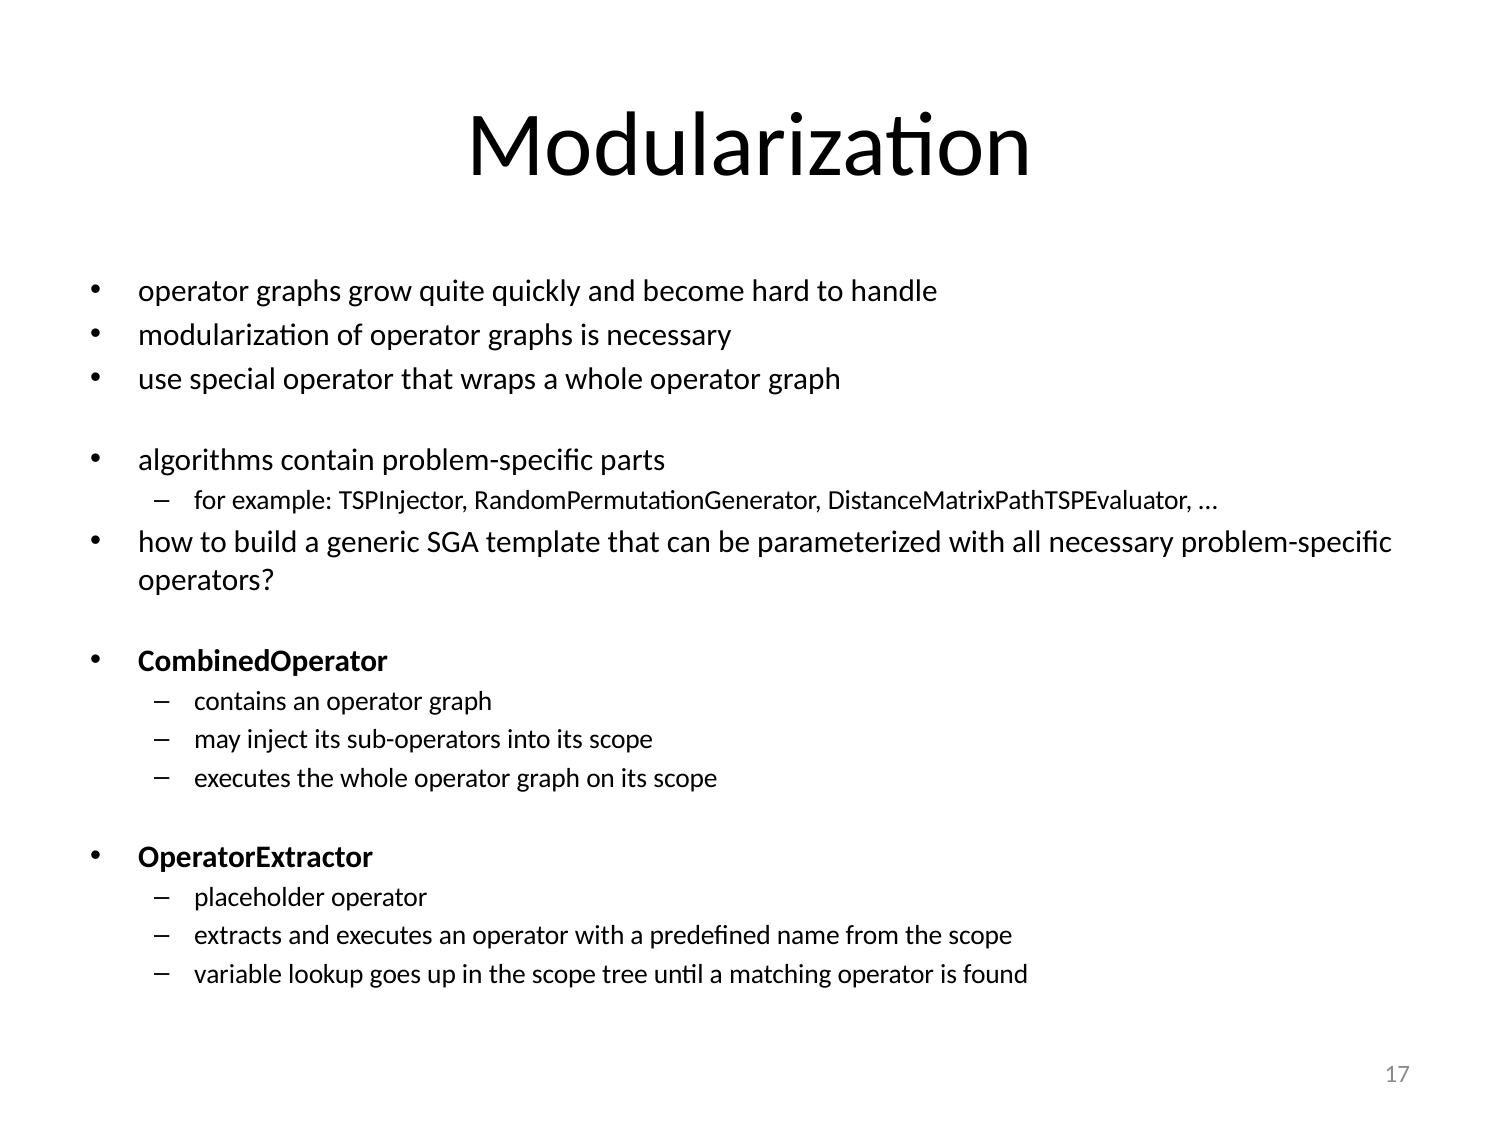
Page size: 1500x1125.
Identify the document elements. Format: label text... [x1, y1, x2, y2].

slide_number 17 [1074, 1042, 1425, 1103]
title Modularization [75, 45, 1425, 233]
list operator graphs grow quite quickly and become hard to handle modularization of operator graphs is necessary use special operator that wraps a whole operator graph algorithms contain problem-specific parts for example: TSPInjector, RandomPermutationGenerator, DistanceMatrixPathTSPEvaluator, … how to build a generic SGA template that can be parameterized with all necessary problem-specific operators? CombinedOperator contains an operator graph may inject its sub-operators into its scope executes the whole operator graph on its scope OperatorExtractor placeholder operator extracts and executes an operator with a predefined name from the scope variable lookup goes up in the scope tree until a matching operator is found [75, 262, 1425, 1005]
